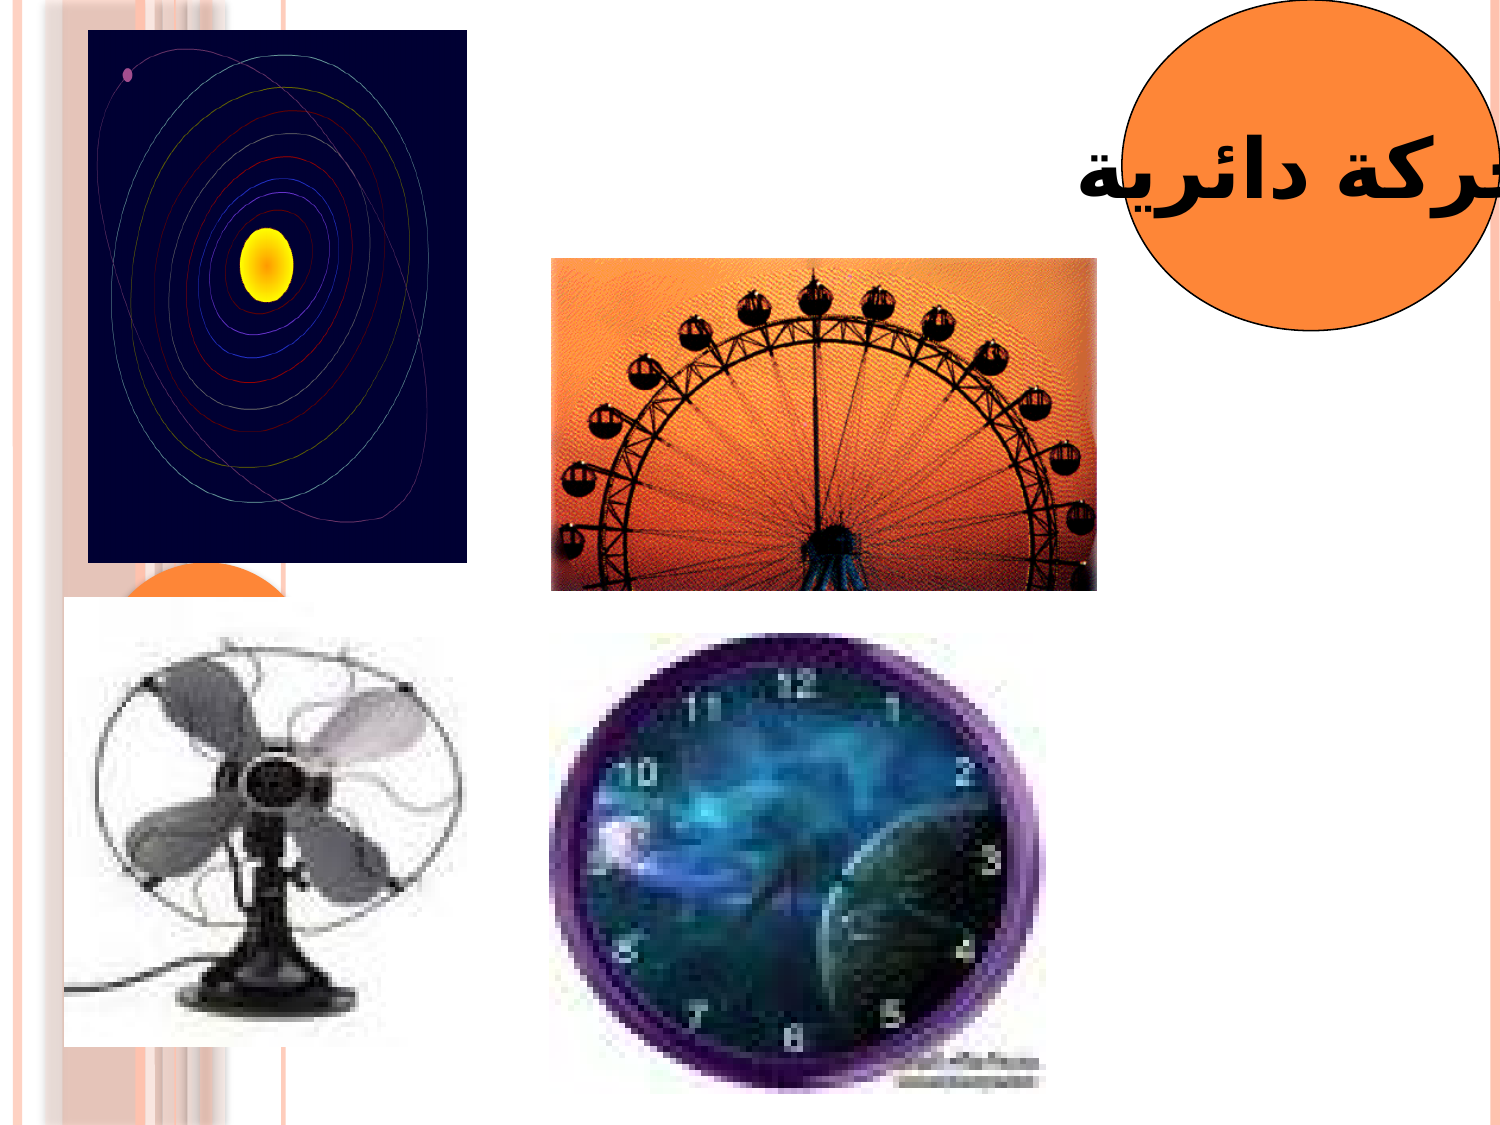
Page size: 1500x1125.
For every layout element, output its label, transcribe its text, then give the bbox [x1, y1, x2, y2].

picture [548, 632, 1046, 1095]
text_box حركة دائرية [1121, 0, 1500, 331]
picture [88, 30, 467, 563]
picture [550, 257, 1098, 592]
picture [64, 597, 467, 1048]
